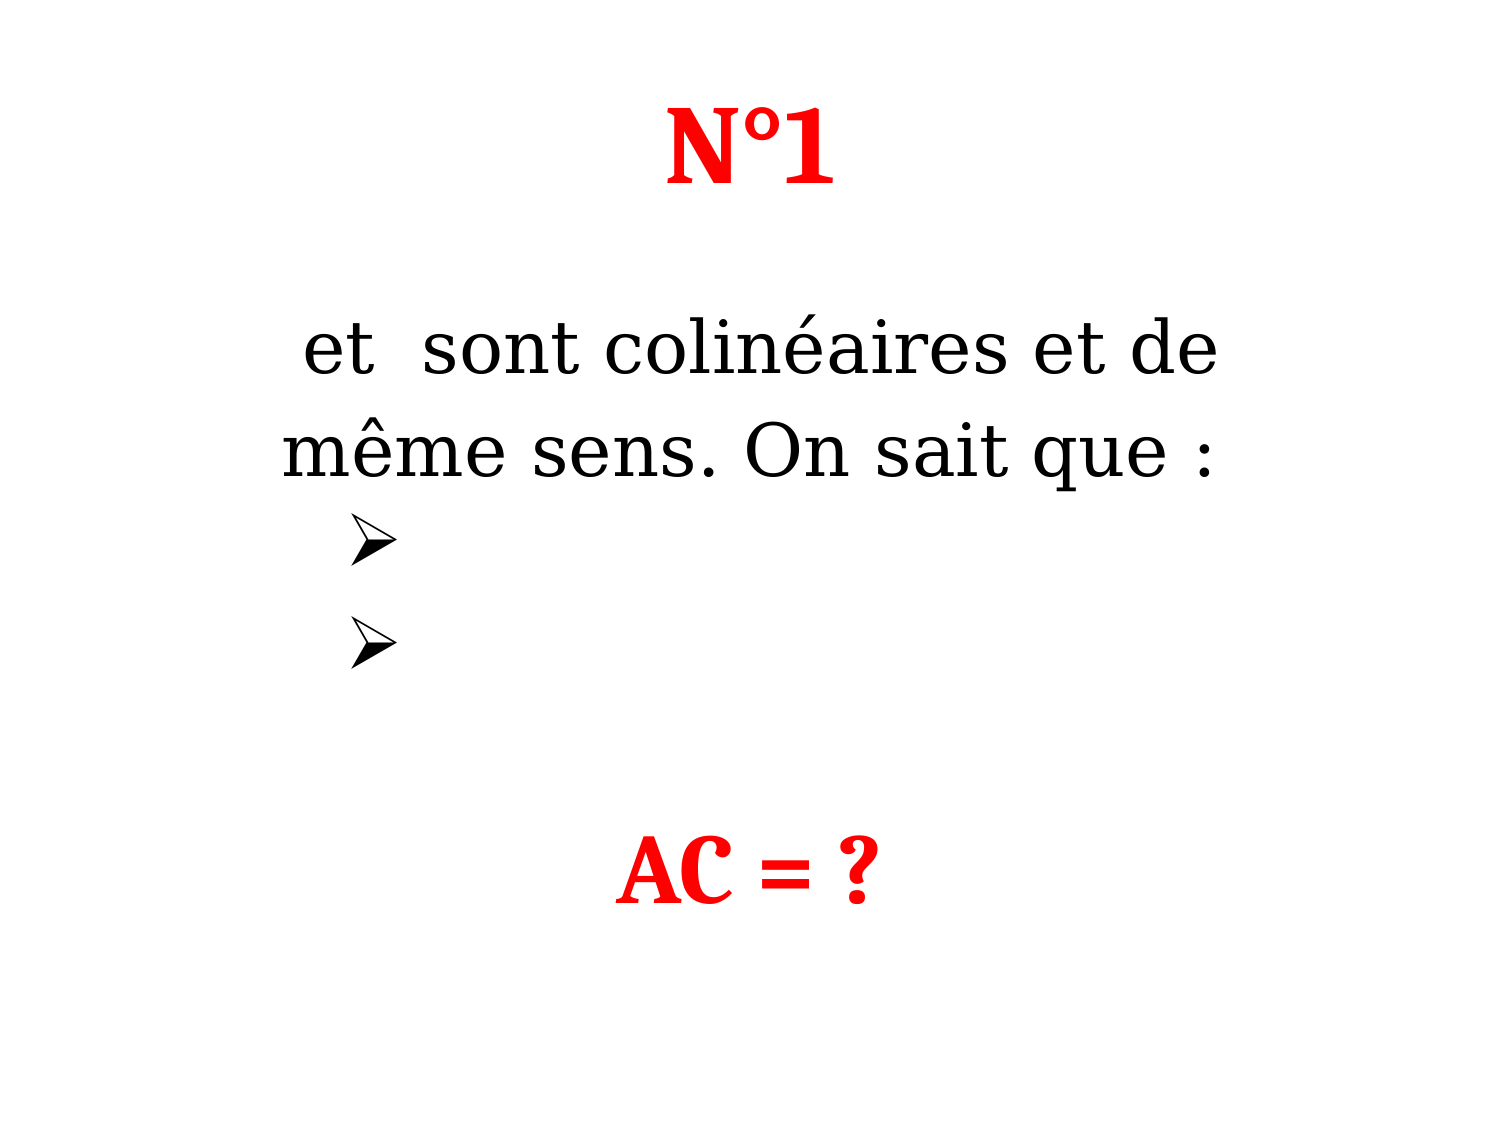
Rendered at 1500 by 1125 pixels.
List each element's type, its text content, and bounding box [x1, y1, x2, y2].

text_box N°1 [0, 63, 1500, 214]
